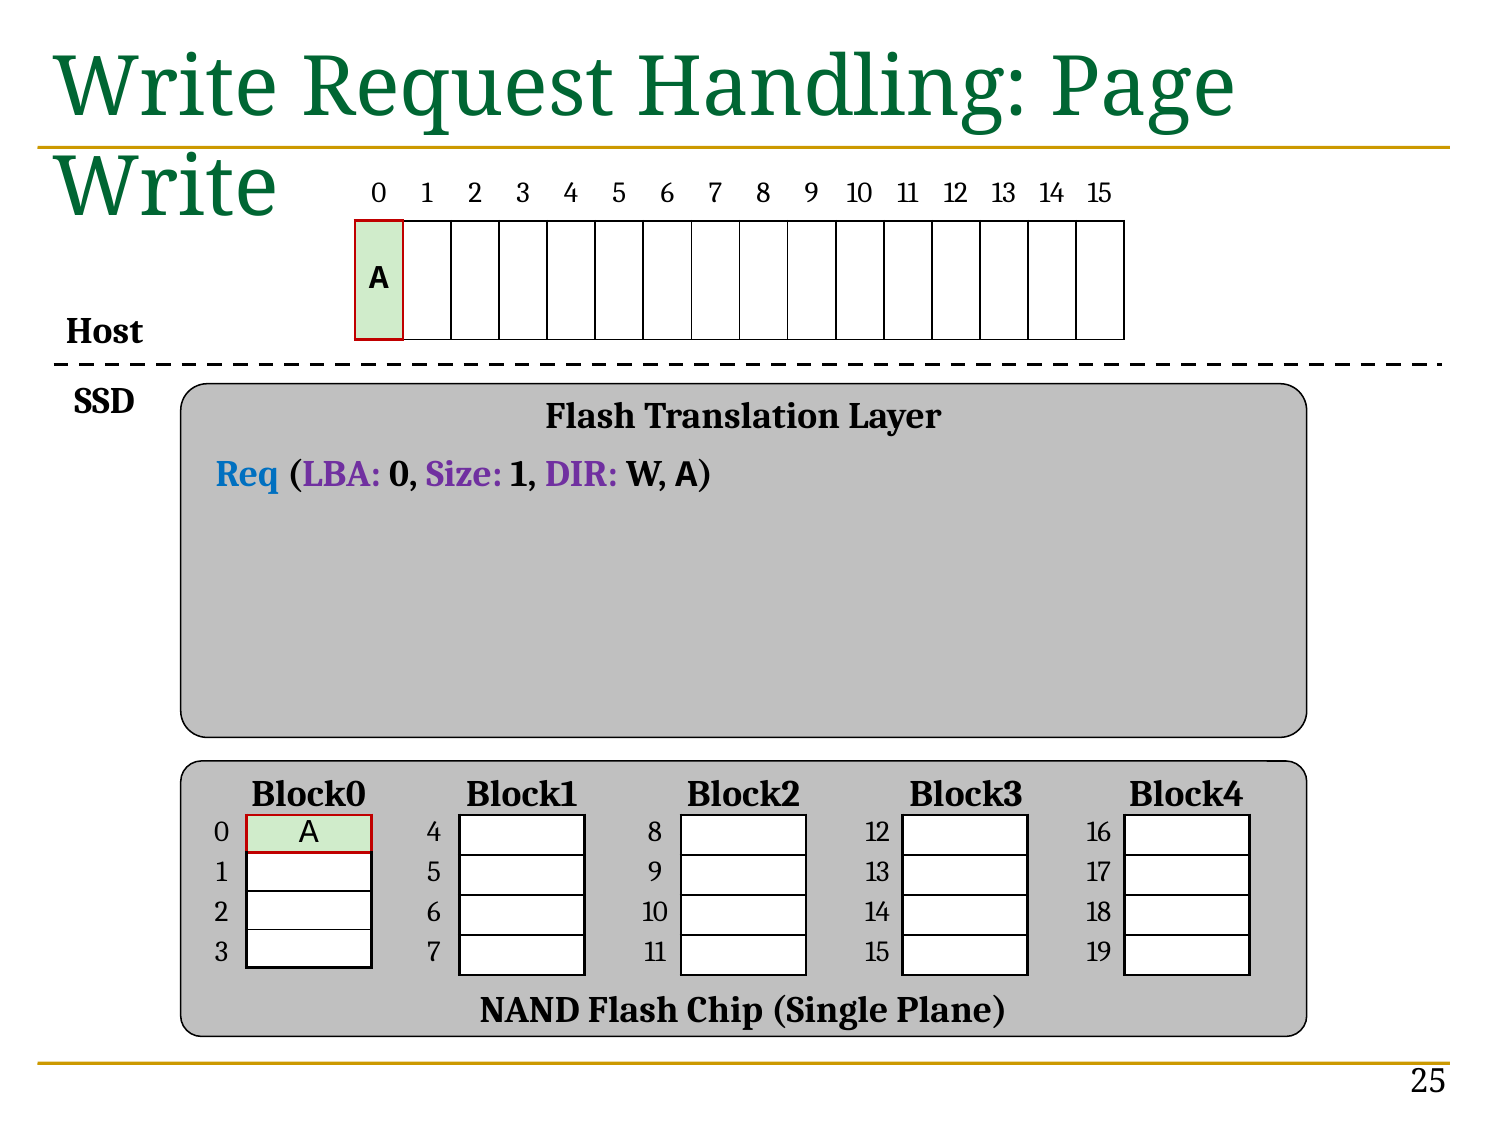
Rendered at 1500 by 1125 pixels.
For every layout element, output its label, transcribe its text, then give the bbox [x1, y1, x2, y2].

table_cell [1126, 856, 1248, 894]
text_box Block4 [1114, 761, 1260, 822]
table_header [904, 822, 1026, 854]
text_box SSD [59, 373, 150, 428]
table_cell 9 [631, 855, 679, 895]
table_cell [248, 930, 370, 966]
table_cell [682, 936, 805, 974]
title Write Request Handling: Page Write [37, 24, 1450, 200]
table_cell [1077, 222, 1123, 339]
table_cell [461, 856, 583, 894]
table_header [1126, 822, 1248, 854]
table_cell [1126, 896, 1248, 934]
table_header 2 [451, 165, 499, 220]
table_header 9 [788, 165, 836, 220]
table_header 0 [197, 815, 246, 855]
table_cell 1 [197, 855, 246, 895]
table_header 12 [932, 165, 980, 220]
table_cell [596, 222, 642, 339]
table_header 14 [1028, 165, 1076, 220]
table_cell [885, 222, 931, 339]
table_cell 3 [197, 935, 246, 975]
table_cell 15 [853, 935, 902, 975]
table_cell [500, 222, 546, 339]
table_cell [692, 222, 739, 339]
table_header 4 [547, 165, 595, 220]
text_box Block2 [672, 761, 816, 822]
table_cell [452, 222, 498, 339]
table_cell 7 [410, 935, 458, 975]
table_cell 19 [1075, 935, 1123, 975]
text_box Host [51, 298, 159, 358]
table_cell A [356, 222, 402, 338]
table_cell [461, 896, 583, 934]
table_cell [1029, 222, 1075, 339]
table_header [461, 822, 583, 854]
text_box Flash Translation Layer [180, 383, 1307, 738]
table_cell [548, 222, 594, 339]
table_header 8 [739, 165, 788, 220]
table_header 6 [643, 165, 691, 220]
table_header [682, 822, 805, 854]
table_header 13 [980, 165, 1028, 220]
table_cell [788, 222, 835, 339]
table_cell [904, 856, 1026, 894]
table_cell [248, 854, 370, 890]
table_header 4 [410, 815, 458, 855]
table_cell 11 [631, 935, 679, 975]
text_box Block0 [236, 761, 381, 822]
table_cell 17 [1075, 855, 1123, 895]
table_cell [904, 936, 1026, 974]
text_box Block3 [894, 761, 1038, 822]
table_header 0 [355, 165, 403, 219]
table_cell 5 [410, 855, 458, 895]
table_header 16 [1075, 815, 1123, 855]
table_cell 14 [853, 895, 902, 935]
table_header 5 [595, 165, 643, 220]
table_header A [248, 822, 370, 851]
table_header 11 [884, 165, 932, 220]
table_cell 10 [631, 895, 679, 935]
table_header 10 [836, 165, 884, 220]
table_cell [740, 222, 787, 339]
table_cell [461, 936, 583, 974]
text_box Req (LBA: 0, Size: 1, DIR: W, A) [188, 442, 740, 502]
text_box NAND Flash Chip (Single Plane) [180, 760, 1307, 1037]
table_header 8 [631, 815, 679, 855]
table_cell [904, 896, 1026, 934]
table_cell [644, 222, 691, 339]
table_cell [404, 222, 450, 339]
table_cell [682, 896, 805, 934]
table_header 1 [403, 165, 451, 220]
table_cell [981, 222, 1027, 339]
table_header 15 [1076, 165, 1124, 220]
slide_number 25 [1111, 1036, 1462, 1112]
text_box Block1 [451, 761, 593, 822]
table_cell 6 [410, 895, 458, 935]
table_cell [837, 222, 883, 339]
table_header 12 [853, 815, 902, 855]
table_cell [933, 222, 979, 339]
table_header 7 [691, 165, 739, 220]
table_header 3 [499, 165, 547, 220]
table_cell 2 [197, 895, 246, 935]
table_cell [1126, 936, 1248, 974]
table_cell 13 [853, 855, 902, 895]
table_cell [682, 856, 805, 894]
table_cell [248, 892, 370, 929]
table_cell 18 [1075, 895, 1123, 935]
